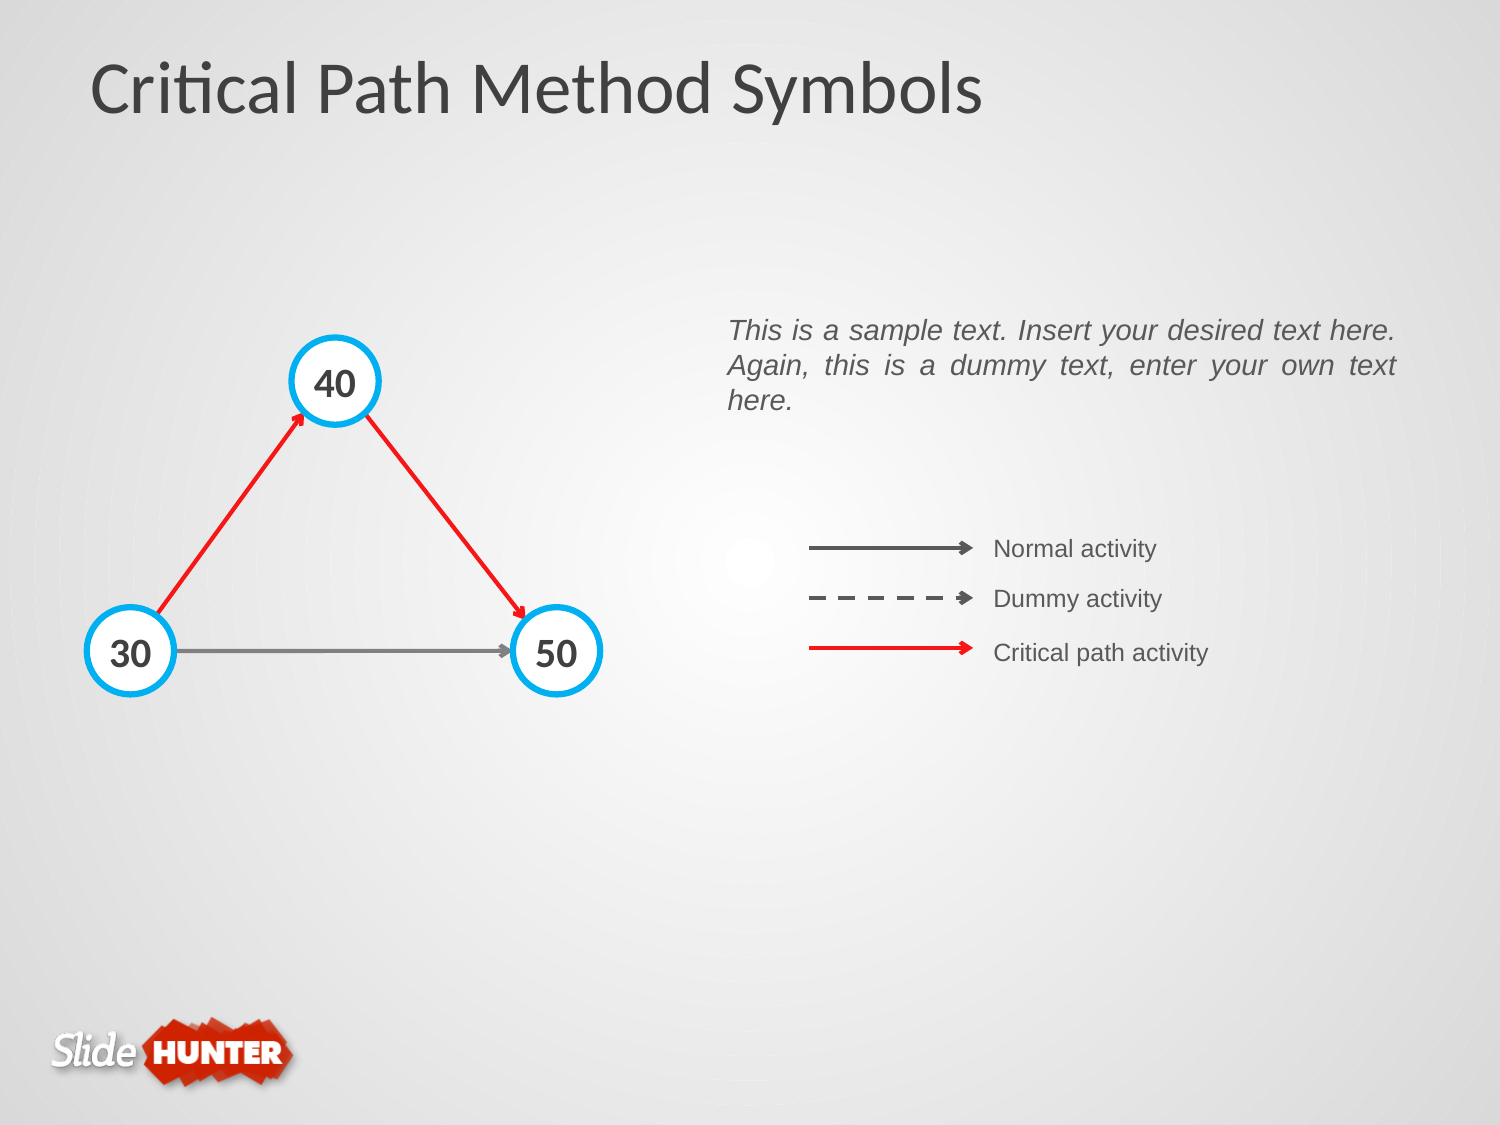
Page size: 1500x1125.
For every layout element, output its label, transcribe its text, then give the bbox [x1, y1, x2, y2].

text_box Normal activity [978, 525, 1173, 570]
text_box 30 [84, 605, 176, 697]
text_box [339, 380, 526, 621]
text_box Critical path activity [978, 629, 1225, 675]
text_box 50 [510, 605, 603, 697]
title Critical Path Method Symbols [75, 24, 1425, 143]
text_box This is a sample text. Insert your desired text here. Again, this is a dummy text, enter your own text here. [712, 311, 1413, 499]
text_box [134, 411, 305, 646]
text_box 40 [289, 335, 381, 427]
picture [49, 1016, 294, 1088]
text_box Dummy activity [978, 575, 1178, 620]
